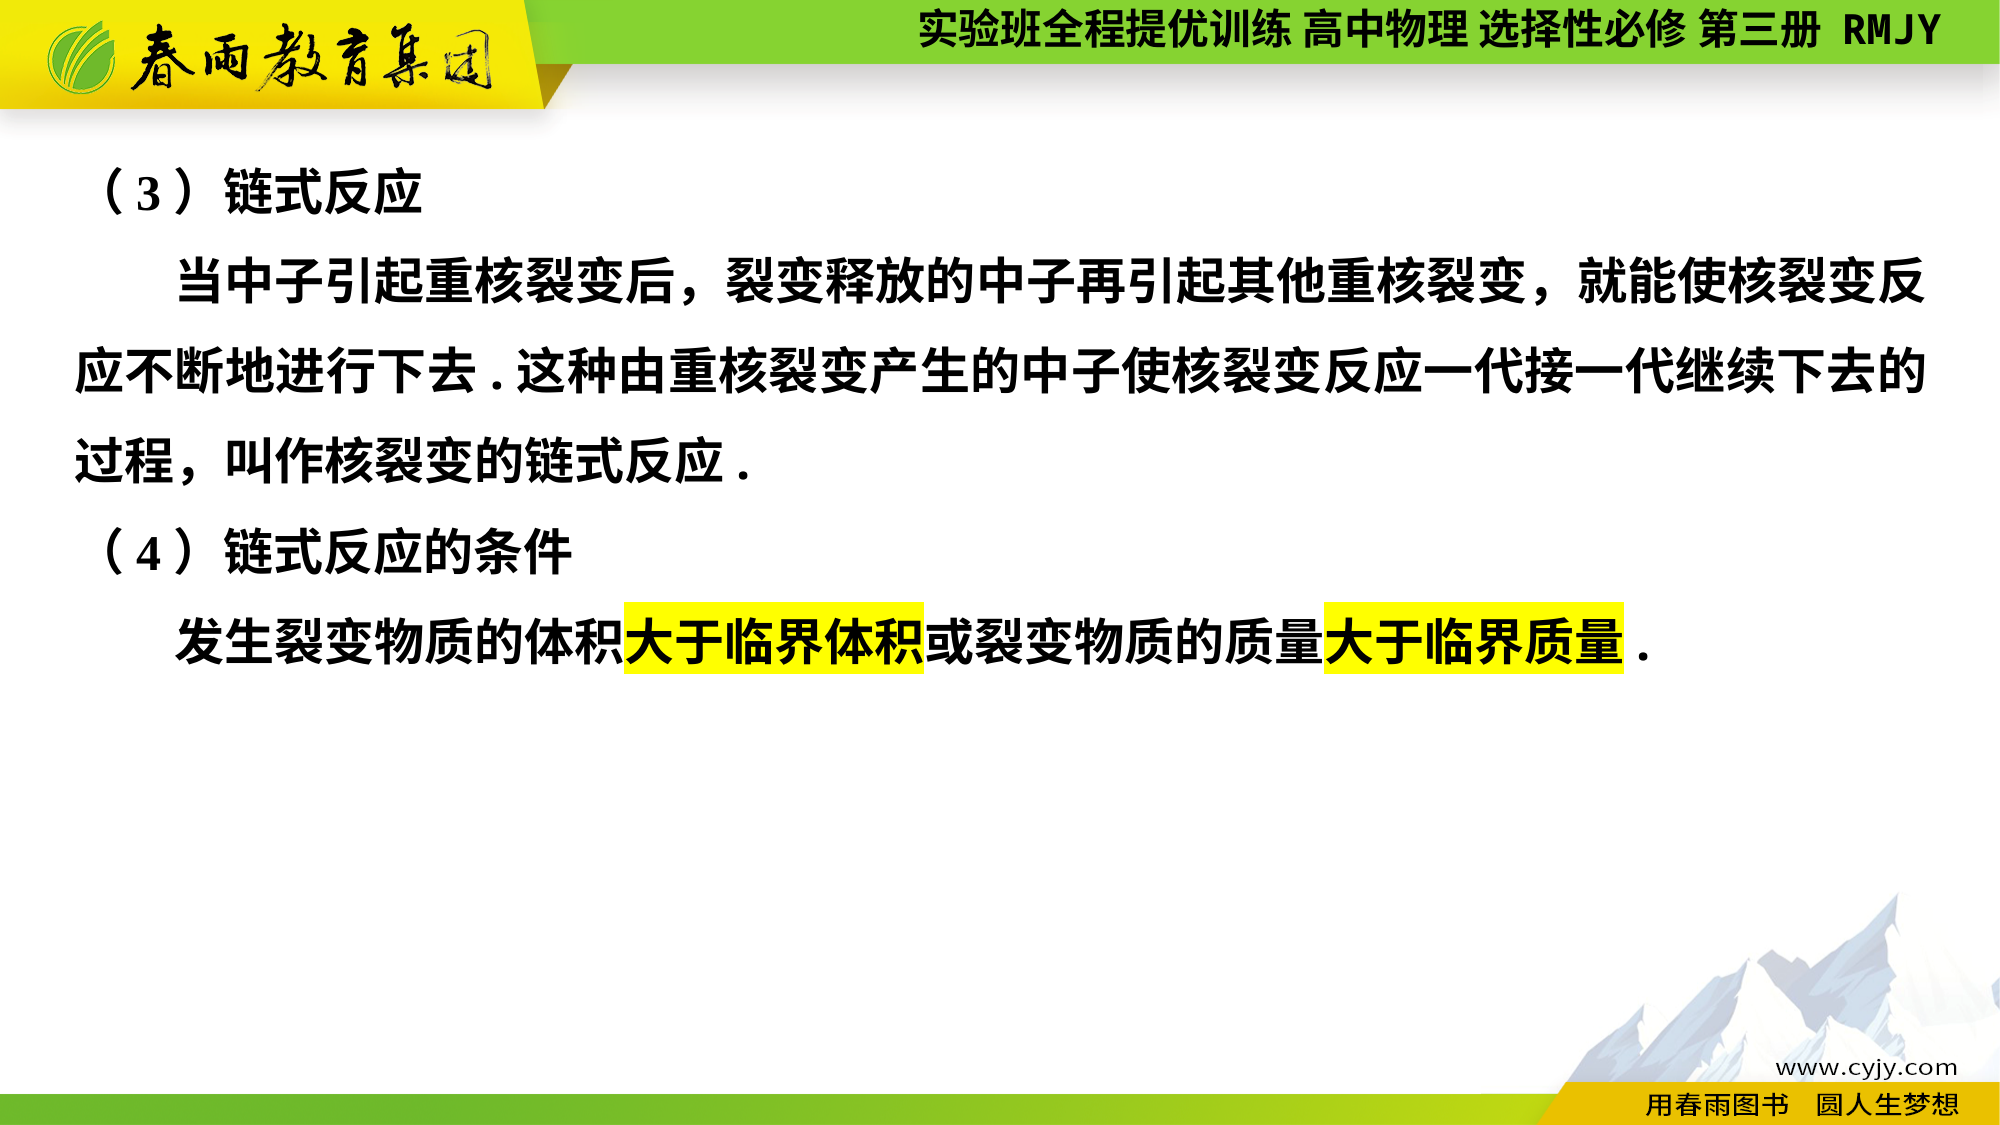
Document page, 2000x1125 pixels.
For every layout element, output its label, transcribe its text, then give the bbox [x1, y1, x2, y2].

list （3）链式反应 当中子引起重核裂变后，裂变释放的中子再引起其他重核裂变，就能使核裂变反应不断地进行下去.这种由重核裂变产生的中子使核裂变反应一代接一代继续下去的过程，叫作核裂变的链式反应. （4）链式反应的条件 发生裂变物质的体积大于临界体积或裂变物质的质量大于临界质量. [59, 122, 1944, 672]
picture [0, 0, 2000, 1125]
